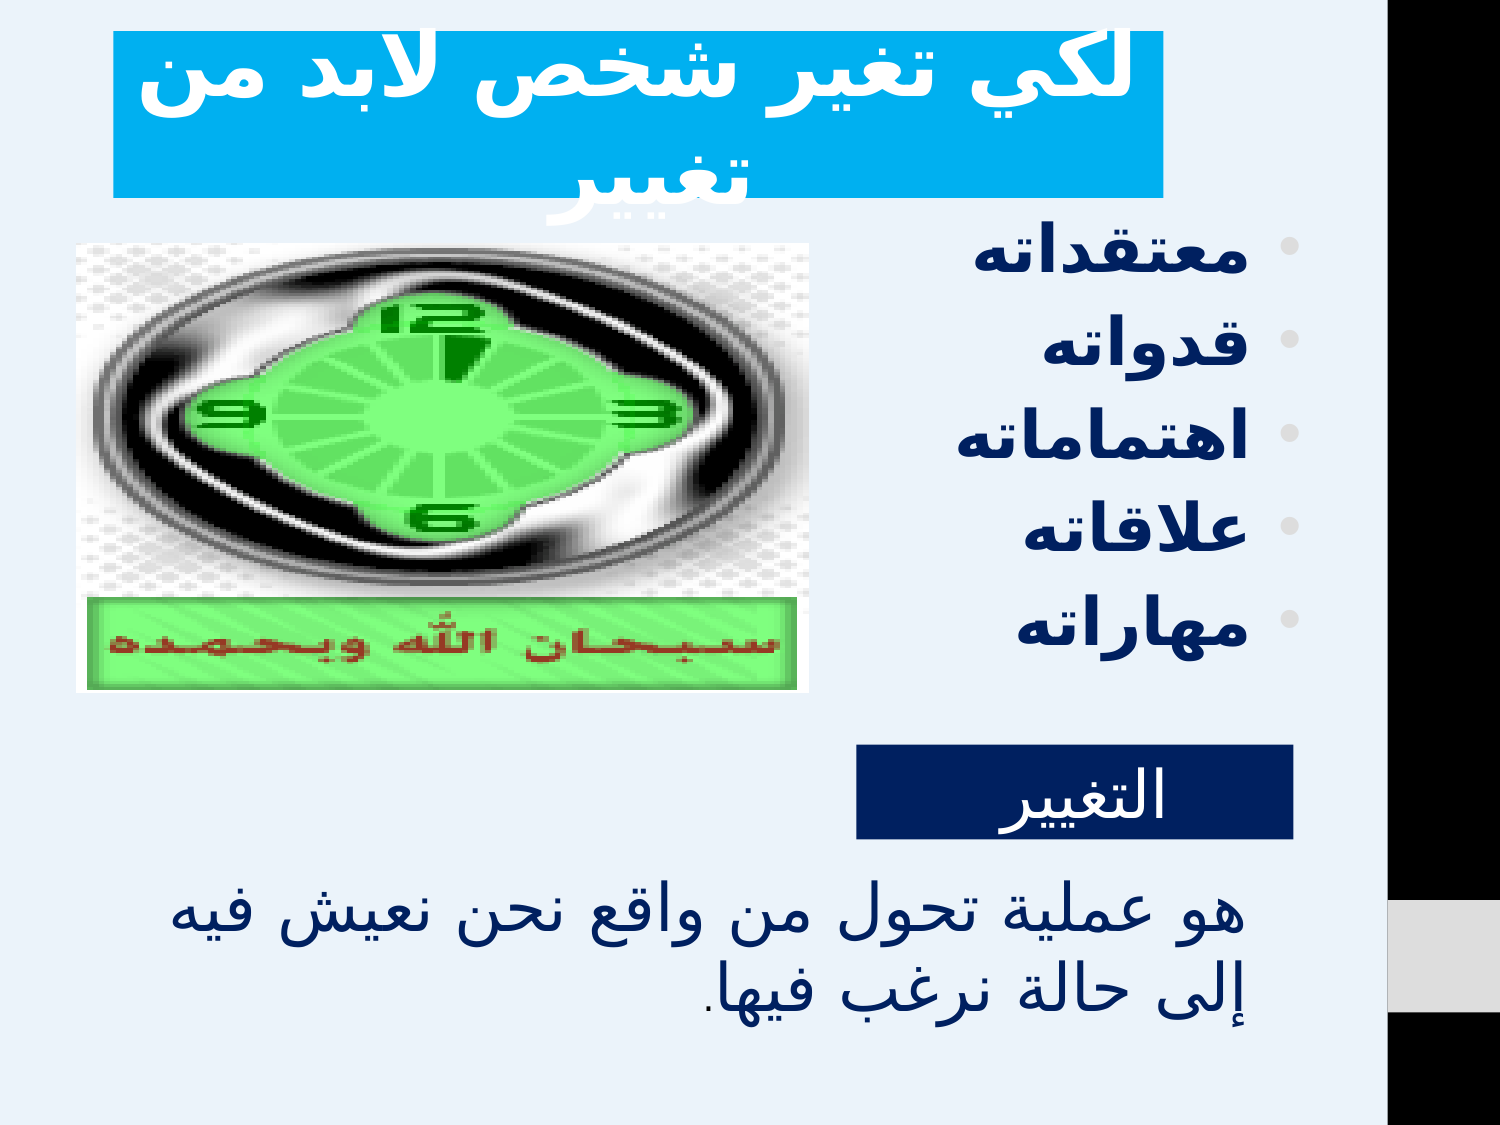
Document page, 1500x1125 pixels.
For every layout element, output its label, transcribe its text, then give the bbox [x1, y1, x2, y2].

text_box هو عملية تحول من واقع نحن نعيش فيه إلى حالة نرغب فيها. [76, 857, 1264, 1033]
picture [76, 243, 810, 693]
text_box معتقداته قدواته اهتماماته علاقاته مهاراته [135, 197, 1317, 628]
text_box التغيير [856, 744, 1294, 840]
text_box لكي تغير شخص لابد من تغيير [113, 31, 1164, 198]
